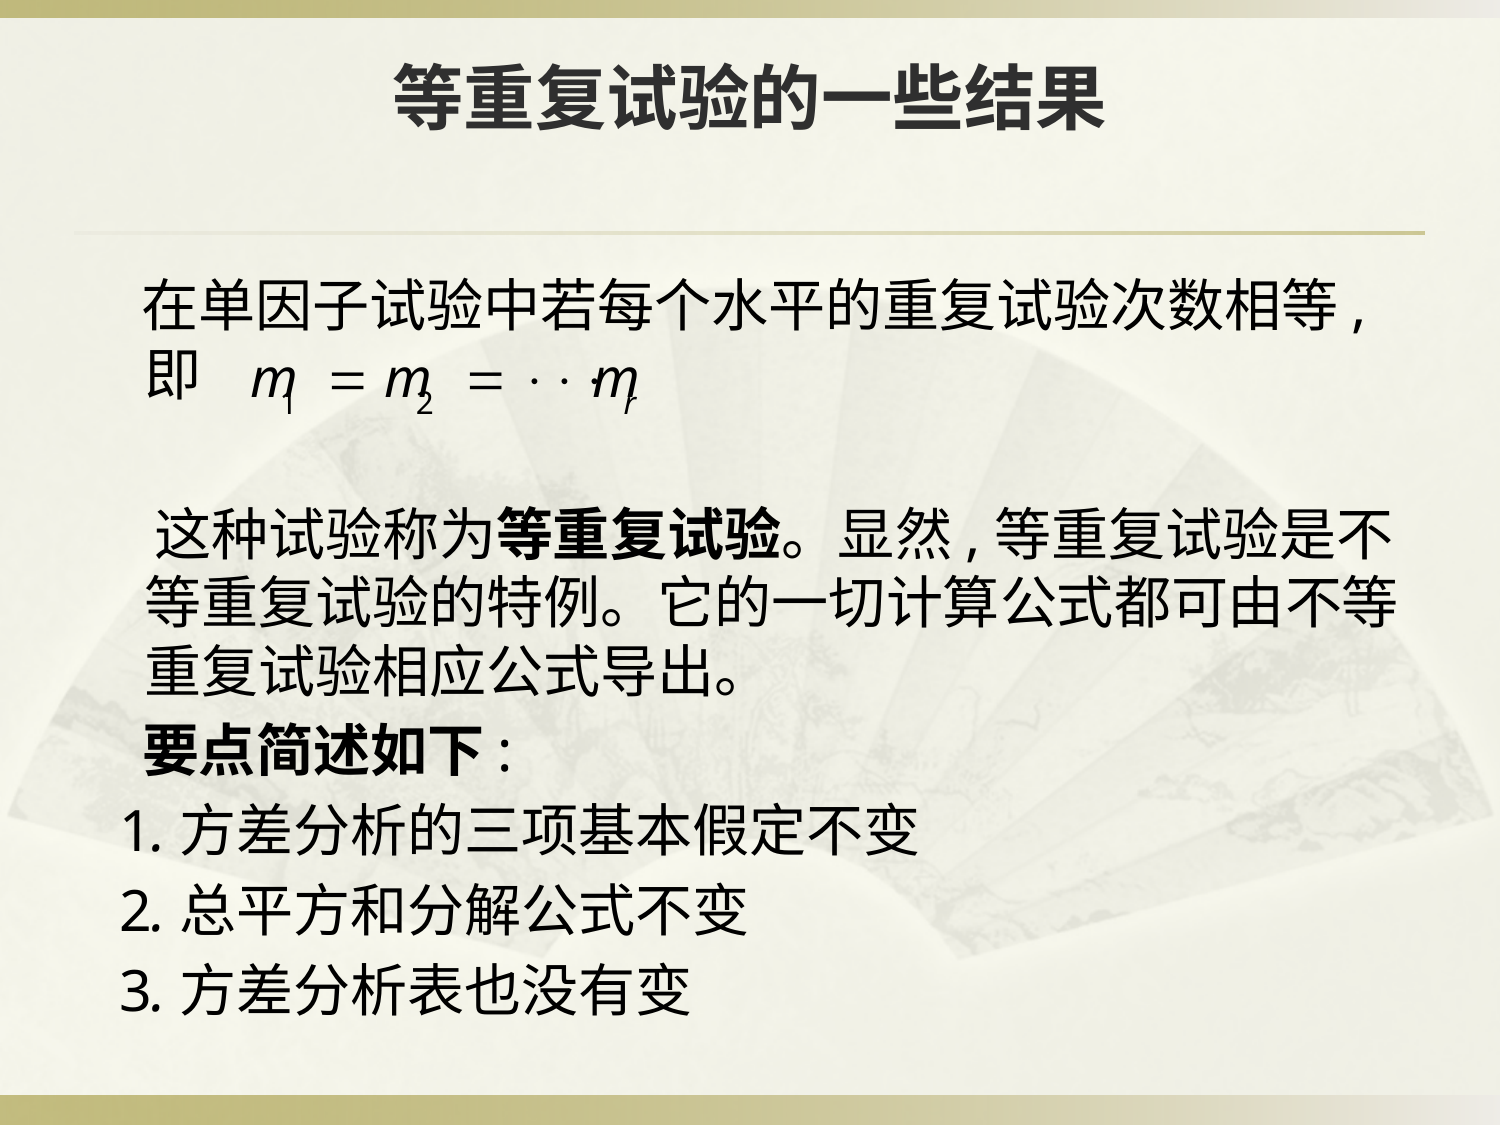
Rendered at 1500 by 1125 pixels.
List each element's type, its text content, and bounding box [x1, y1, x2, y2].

title 等重复试验的一些结果 [75, 45, 1425, 233]
list 在单因子试验中若每个水平的重复试验次数相等,即 这种试验称为等重复试验。显然,等重复试验是不等重复试验的特例。它的一切计算公式都可由不等重复试验相应公式导出。 要点简述如下: 1.方差分析的三项基本假定不变 2.总平方和分解公式不变 3.方差分析表也没有变 [75, 262, 1425, 1032]
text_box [241, 337, 656, 425]
